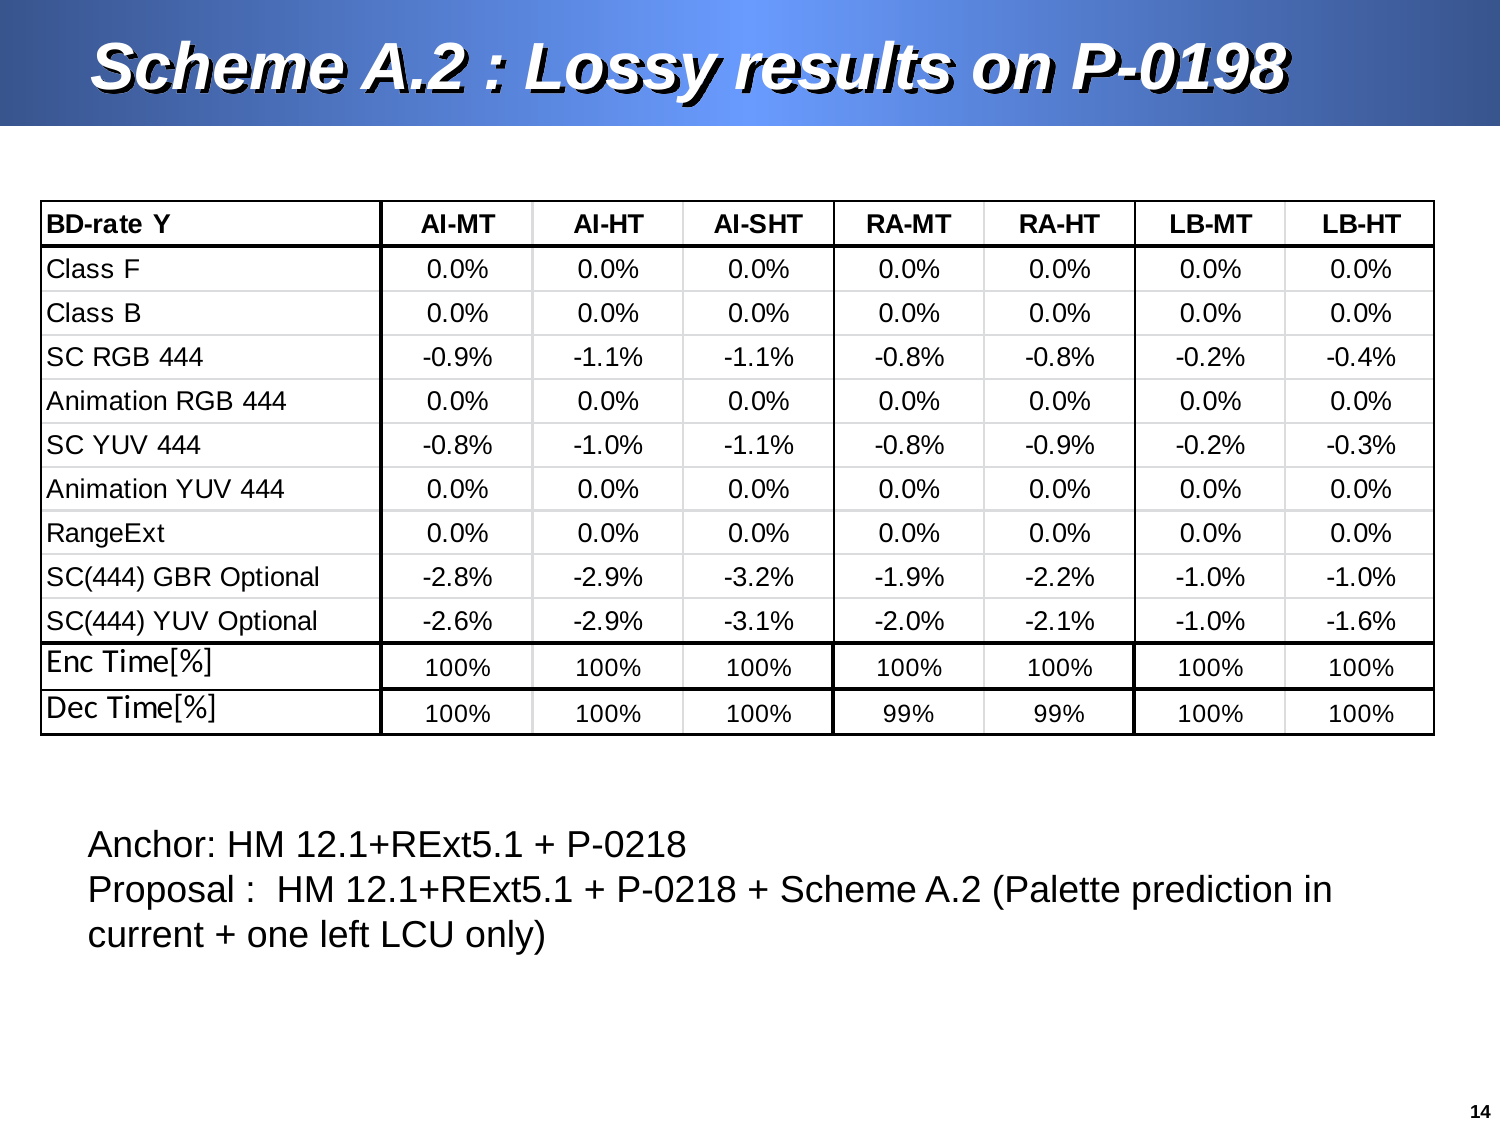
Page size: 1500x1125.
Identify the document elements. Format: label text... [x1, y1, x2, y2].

title Scheme A.2 : Lossy results on P-0198 [74, 12, 1426, 126]
text_box Anchor: HM 12.1+RExt5.1 + P-0218 Proposal : HM 12.1+RExt5.1 + P-0218 + Scheme A.2 (Palette prediction in current + one left LCU only) [72, 812, 1398, 963]
picture [39, 199, 1438, 738]
slide_number 14 [1368, 1091, 1500, 1125]
